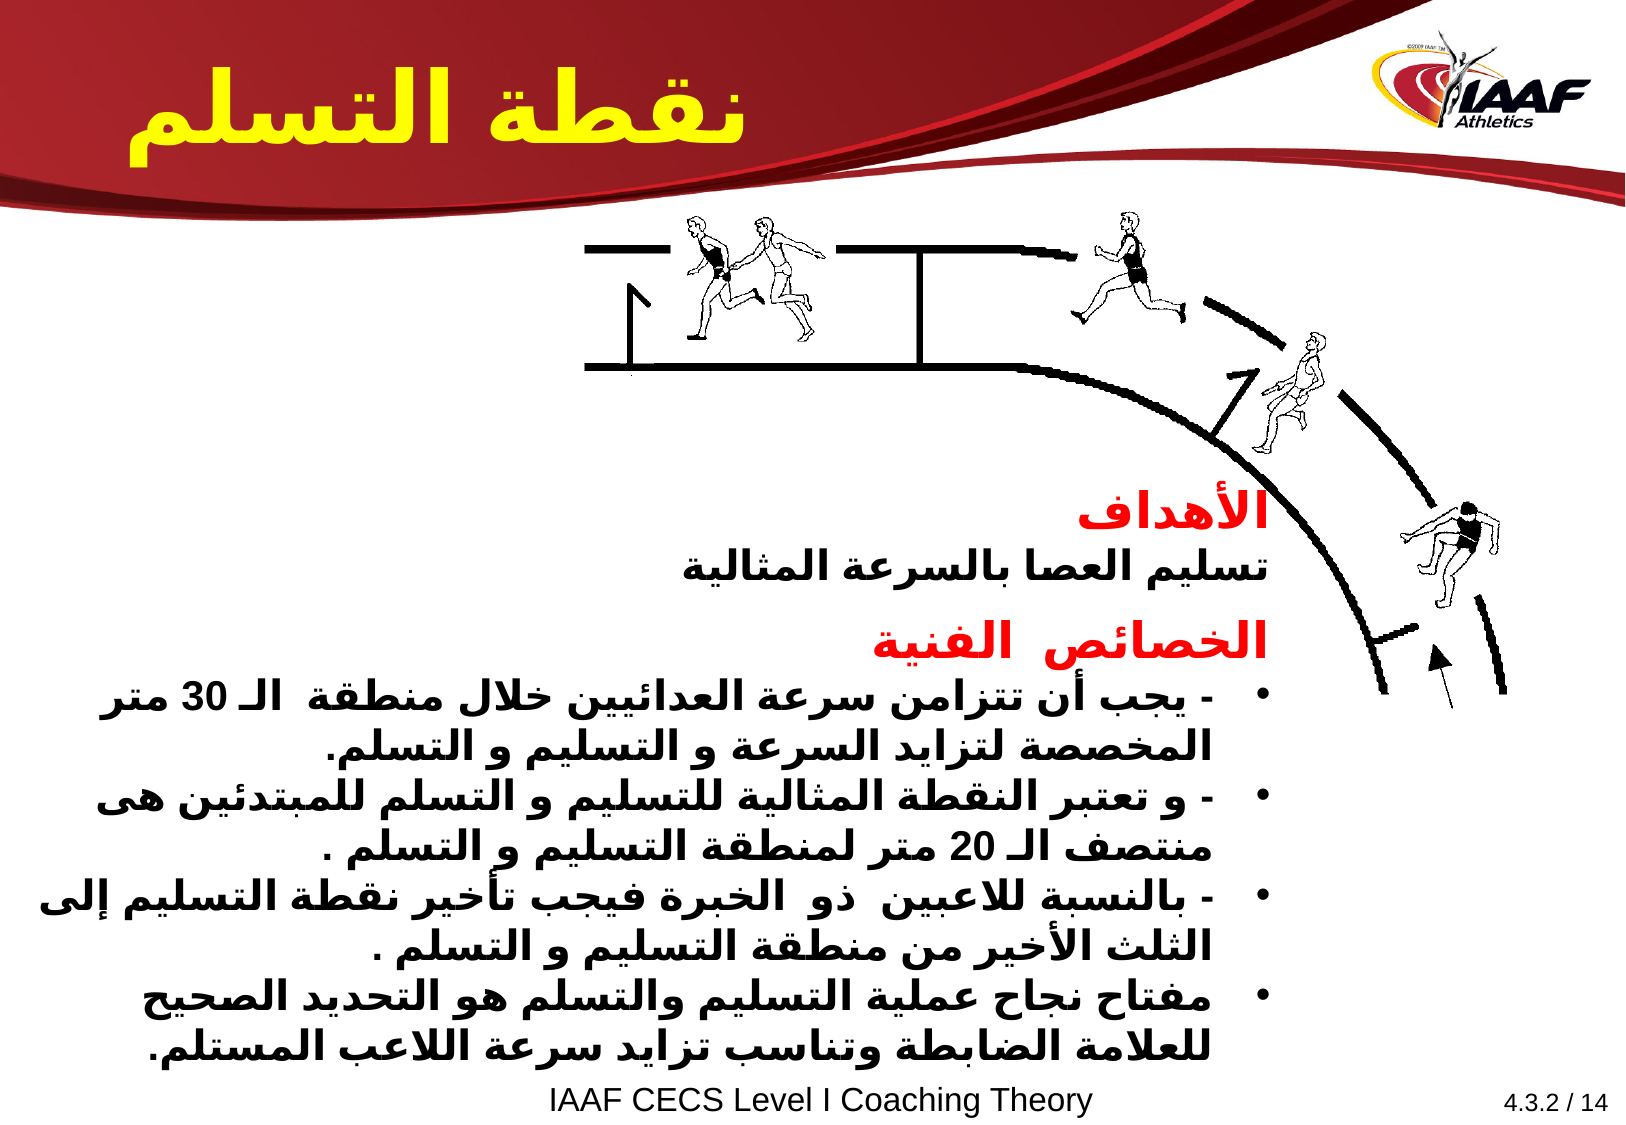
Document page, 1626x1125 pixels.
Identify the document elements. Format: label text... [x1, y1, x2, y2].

text_box الأهداف تسليم العصا بالسرعة المثالية الخصائص الفنية - يجب أن تتزامن سرعة العدائيين خلال منطقة الـ 30 متر المخصصة لتزايد السرعة و التسليم و التسلم. - و تعتبر النقطة المثالية للتسليم و التسلم للمبتدئين هى منتصف الـ 20 متر لمنطقة التسليم و التسلم . - بالنسبة للاعبين ذو الخبرة فيجب تأخير نقطة التسليم إلى الثلث الأخير من منطقة التسليم و التسلم . مفتاح نجاح عملية التسليم والتسلم هو التحديد الصحيح للعلامة الضابطة وتناسب تزايد سرعة اللاعب المستلم. [9, 471, 1285, 1077]
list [575, 207, 1620, 711]
text_box IAAF CECS Level I Coaching Theory [466, 1077, 1177, 1100]
text_box 4.3.2 / 14 [1487, 1079, 1625, 1125]
text_box نقطة التسلم [108, 36, 795, 172]
picture [0, 0, 1626, 1125]
